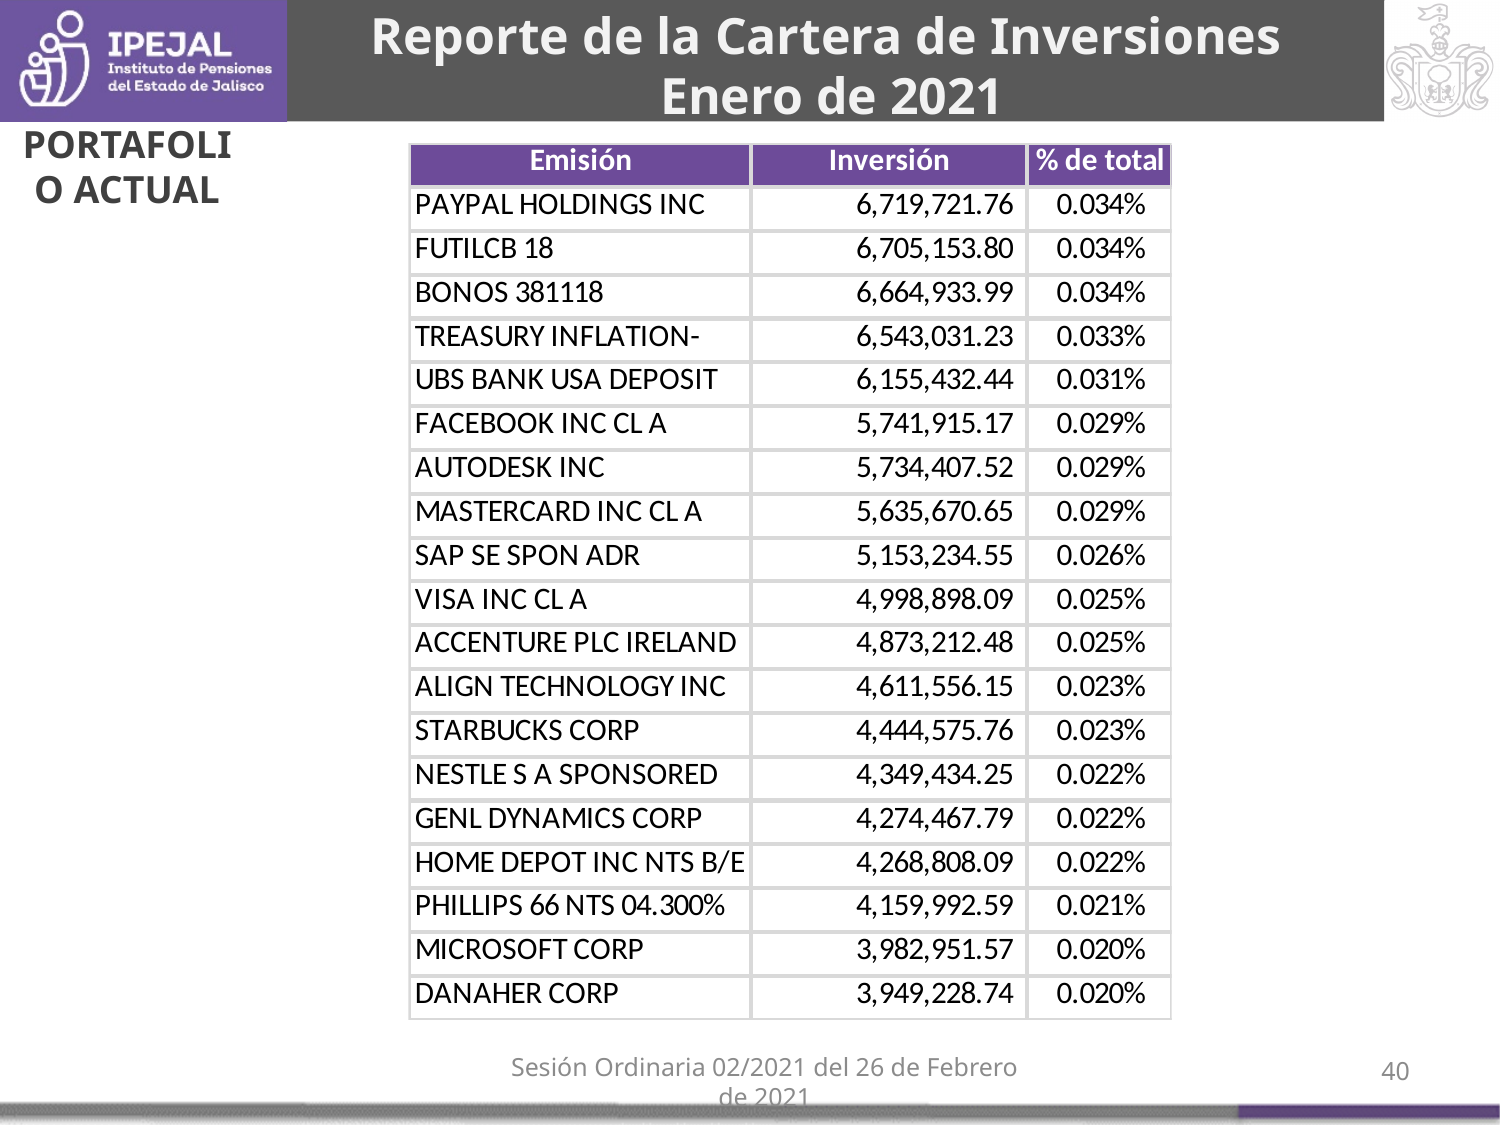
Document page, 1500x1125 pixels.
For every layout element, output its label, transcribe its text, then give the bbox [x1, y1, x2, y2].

text_box PORTAFOLIO ACTUAL [0, 113, 254, 219]
text_box Reporte de la Cartera de Inversiones Enero de 2021 [277, 0, 1387, 132]
picture [0, 0, 277, 122]
text_box Sesión Ordinaria 02/2021 del 26 de Febrero de 2021 [483, 1051, 1046, 1112]
picture [408, 143, 1174, 1022]
picture [0, 1096, 1500, 1125]
slide_number 39 [1074, 1042, 1425, 1103]
